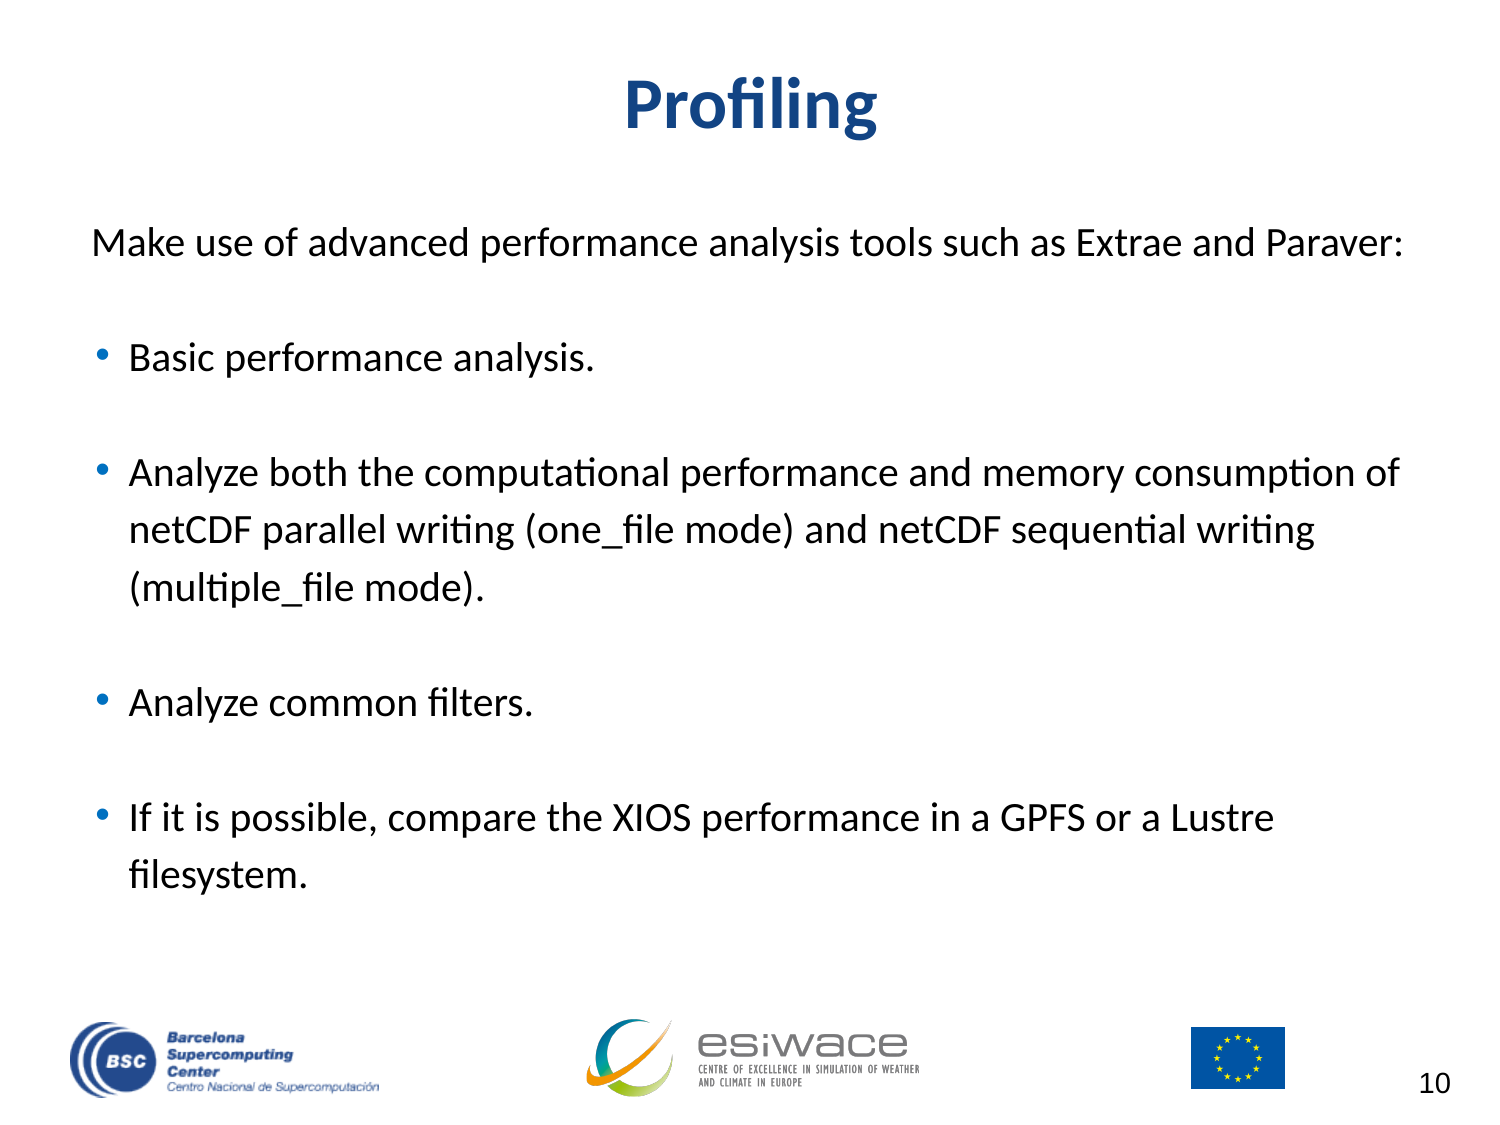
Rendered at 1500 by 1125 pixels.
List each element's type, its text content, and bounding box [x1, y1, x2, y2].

picture [70, 1022, 379, 1098]
list Make use of advanced performance analysis tools such as Extrae and Paraver: Basic performance analysis. Analyze both the computational performance and memory consumption of netCDF parallel writing (one_file mode) and netCDF sequential writing (multiple_file mode). Analyze common filters. If it is possible, compare the XIOS performance in a GPFS or a Lustre filesystem. [76, 199, 1427, 993]
slide_number ‹#› [1403, 1038, 1494, 1125]
picture [1190, 1027, 1285, 1090]
title Profiling [76, 35, 1427, 174]
picture [580, 1017, 920, 1099]
